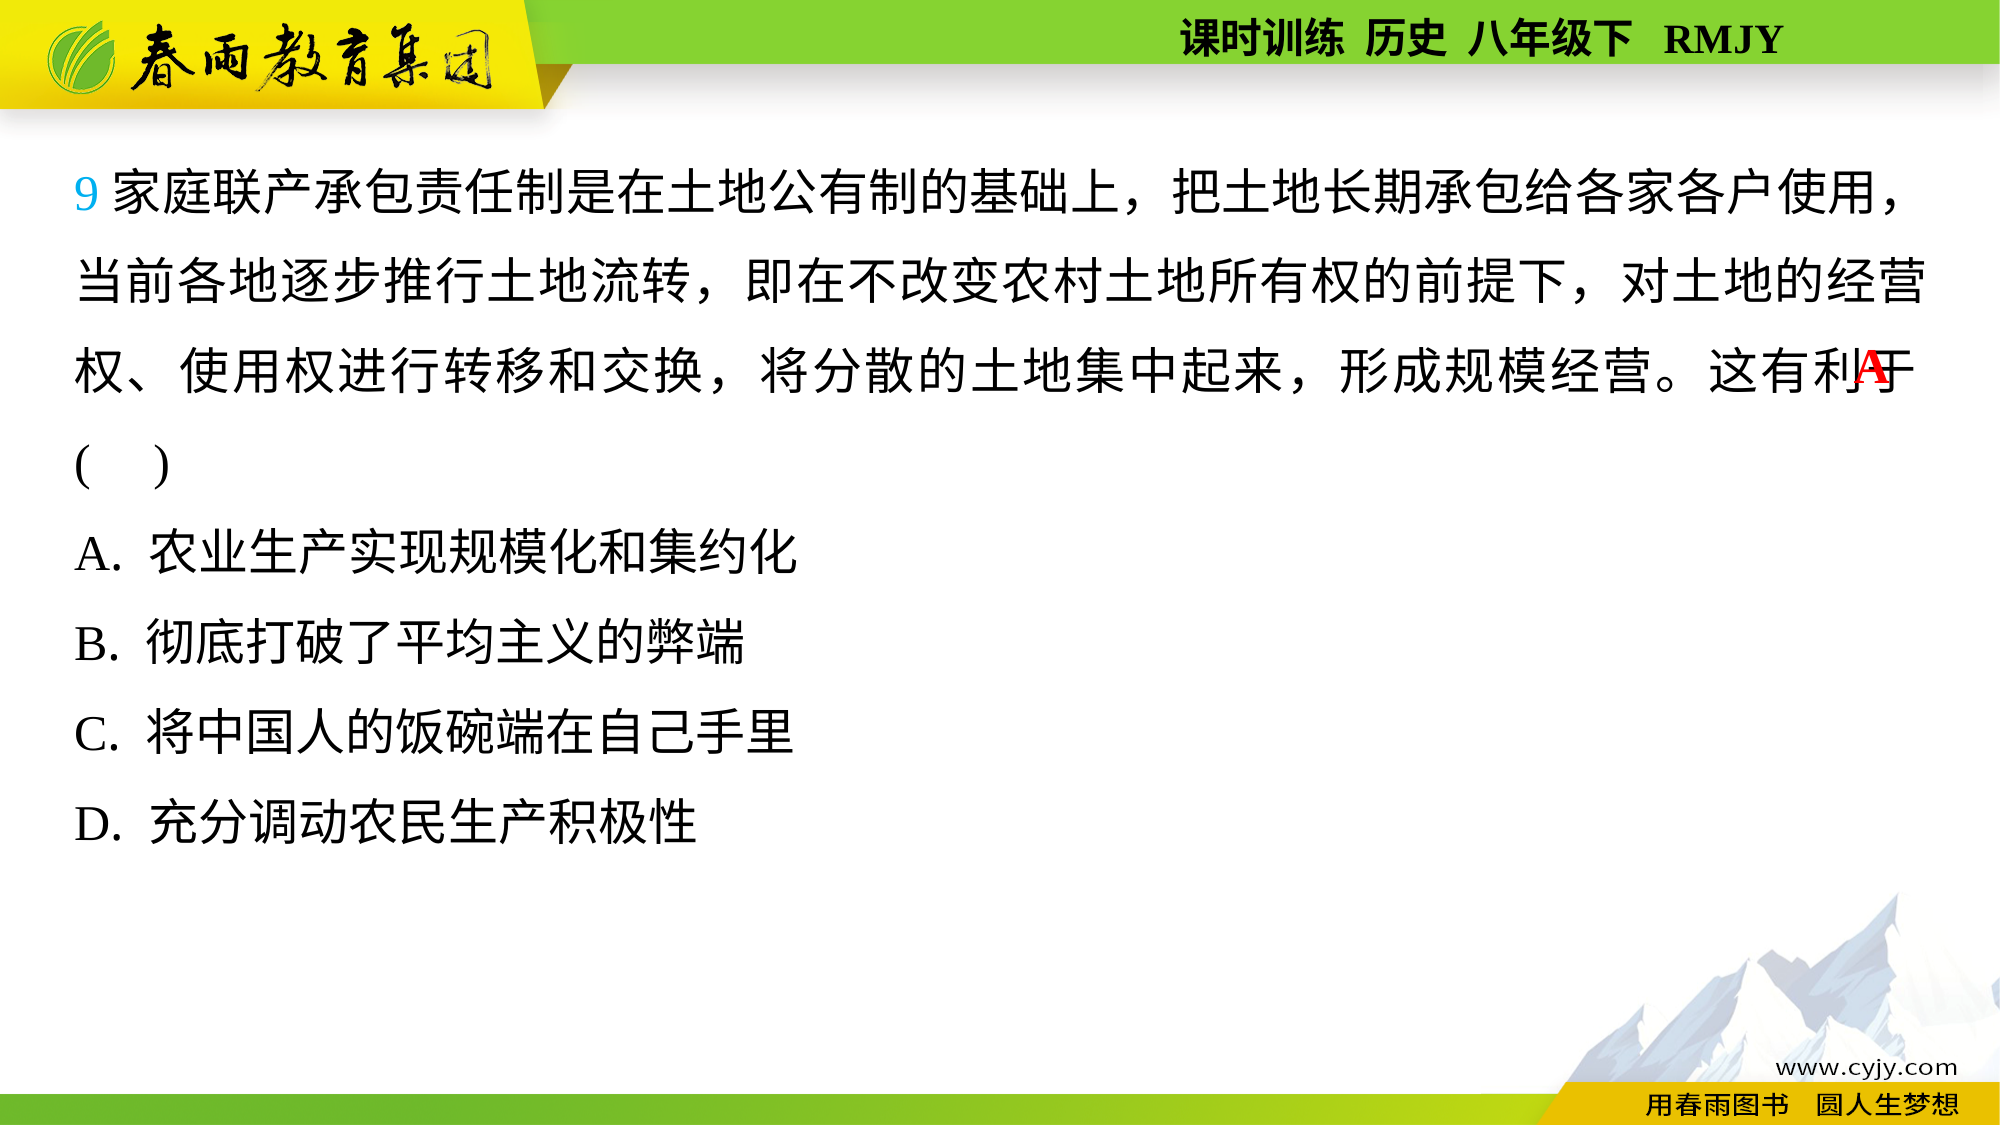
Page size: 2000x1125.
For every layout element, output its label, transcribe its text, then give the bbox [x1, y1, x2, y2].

list 9家庭联产承包责任制是在土地公有制的基础上，把土地长期承包给各家各户使用，当前各地逐步推行土地流转，即在不改变农村土地所有权的前提下，对土地的经营权、使用权进行转移和交换，将分散的土地集中起来，形成规模经营。这有利于( ) A. 农业生产实现规模化和集约化 B. 彻底打破了平均主义的弊端 C. 将中国人的饭碗端在自己手里 D. 充分调动农民生产积极性 [59, 122, 1944, 774]
text_box A [1839, 326, 1905, 401]
picture [0, 0, 2000, 1125]
